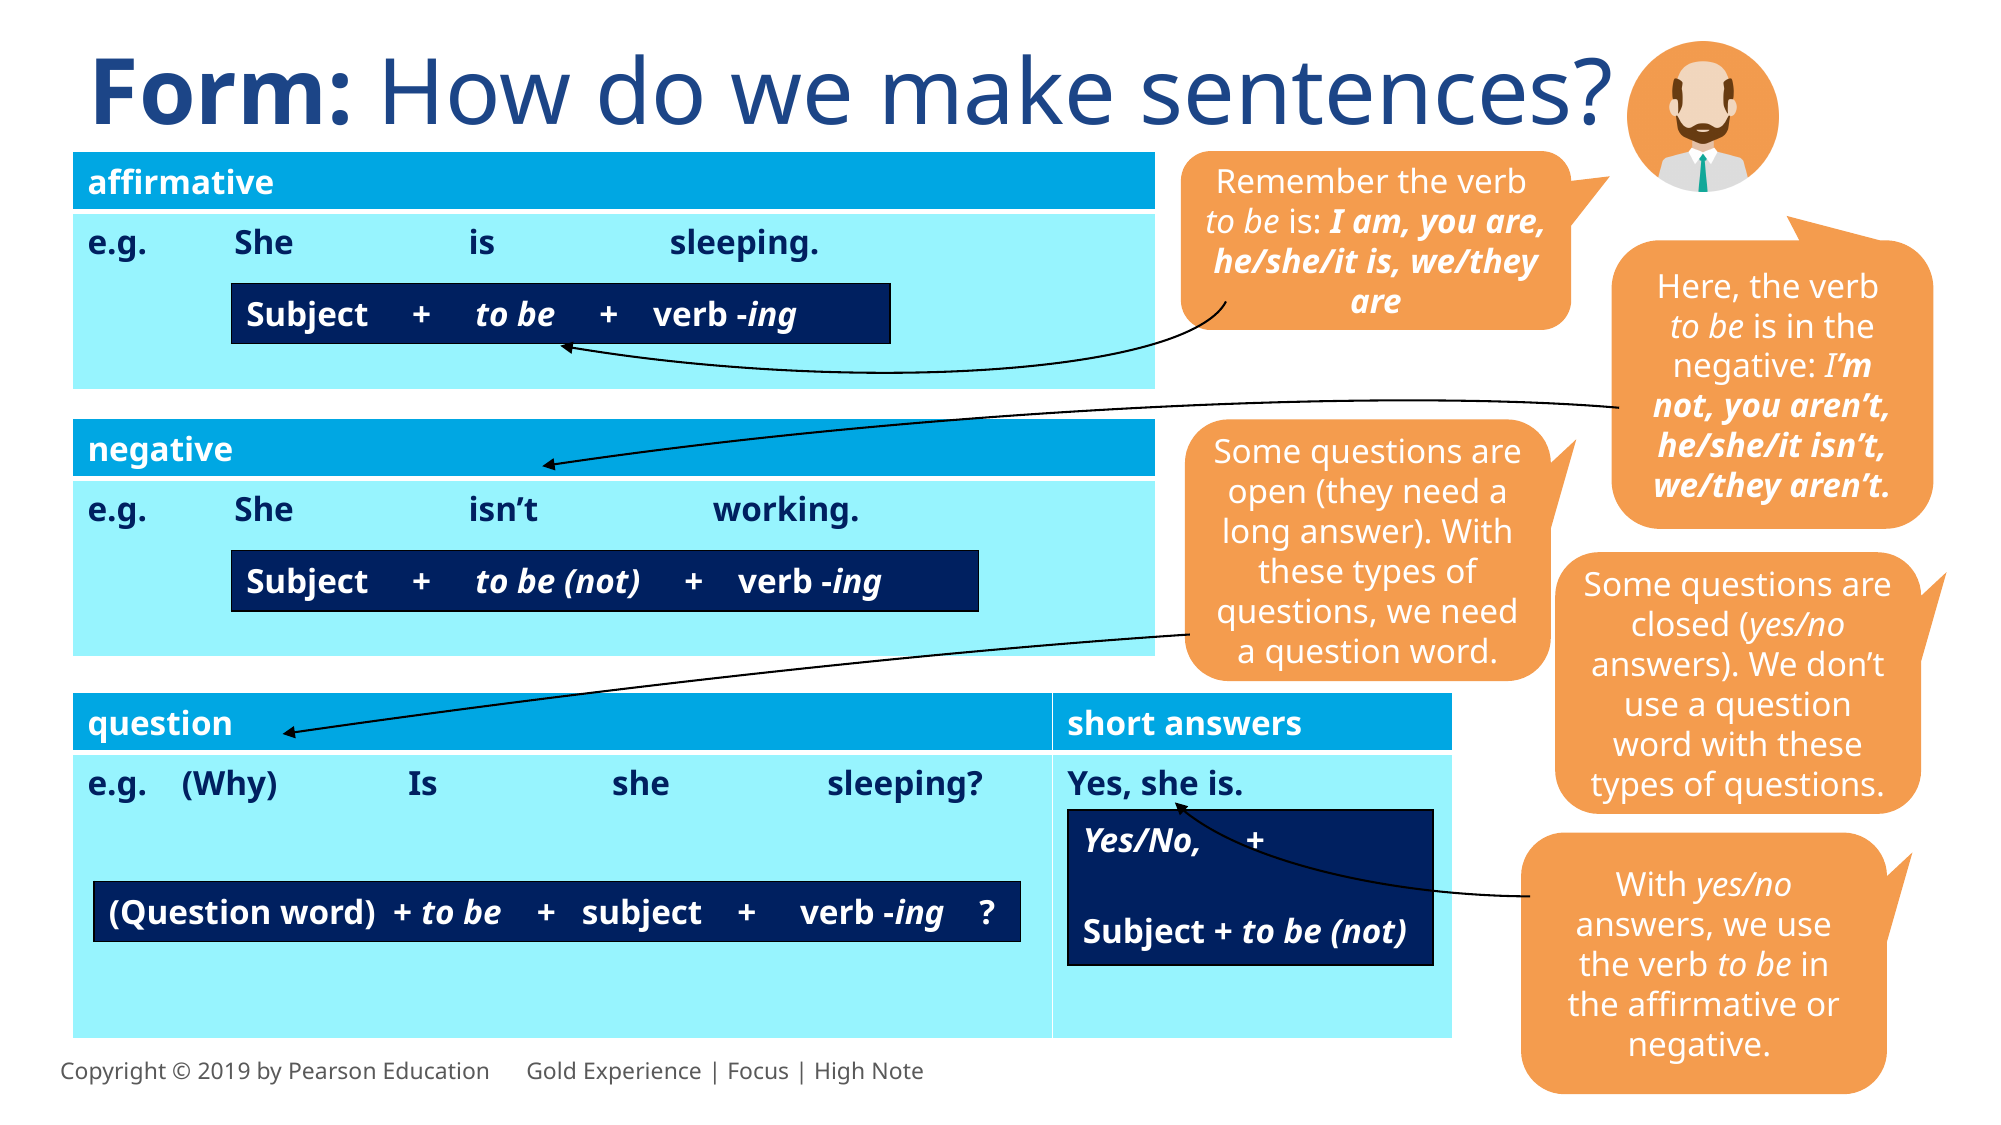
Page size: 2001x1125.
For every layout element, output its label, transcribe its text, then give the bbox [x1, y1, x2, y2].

text_box With yes/no answers, we use the verb to be in the affirmative or negative. [1521, 832, 1913, 1095]
table_cell e.g. She isn’t working. [73, 481, 1155, 656]
table_cell e.g. (Why) Is she sleeping? [73, 755, 1052, 1038]
table_header question [687, 693, 1052, 750]
text_box Here, the verb to be is in the negative: I’m not, you aren’t, he/she/it isn’t, we/they aren’t. [1611, 215, 1934, 529]
footer Copyright © 2019 by Pearson Education Gold Experience | Focus | High Note [45, 1040, 1084, 1101]
title Form: How do we make sentences? [73, 37, 1909, 253]
text_box Some questions are open (they need a long answer). With these types of questions, we need a question word. [1184, 419, 1577, 682]
text_box Some questions are closed (yes/no answers). We don’t use a question word with these types of questions. [1555, 552, 1947, 814]
table_header Yes/No, + Subject + to be (not) [1069, 811, 1432, 964]
table_cell e.g. She is sleeping. [73, 214, 1155, 389]
table_header Subject + to be + verb -ing [232, 284, 692, 343]
text_box [1174, 783, 1531, 897]
picture [1627, 41, 1779, 192]
text_box Remember the verb to be is: I am, you are, he/she/it is, we/they are [1180, 151, 1610, 330]
table_header affirmative [73, 152, 1155, 209]
table_header short answers [1053, 693, 1452, 750]
table_header Subject + to be (not) + verb -ing [232, 551, 978, 610]
table_header question [73, 693, 580, 750]
text_box [282, 634, 1190, 802]
table_header negative [73, 419, 952, 476]
text_box [542, 400, 1620, 509]
table_header (Question word) + to be + subject + verb -ing ? [95, 882, 1020, 941]
table_cell Yes, she is. [1053, 755, 1452, 1038]
text_box [560, 257, 1227, 373]
